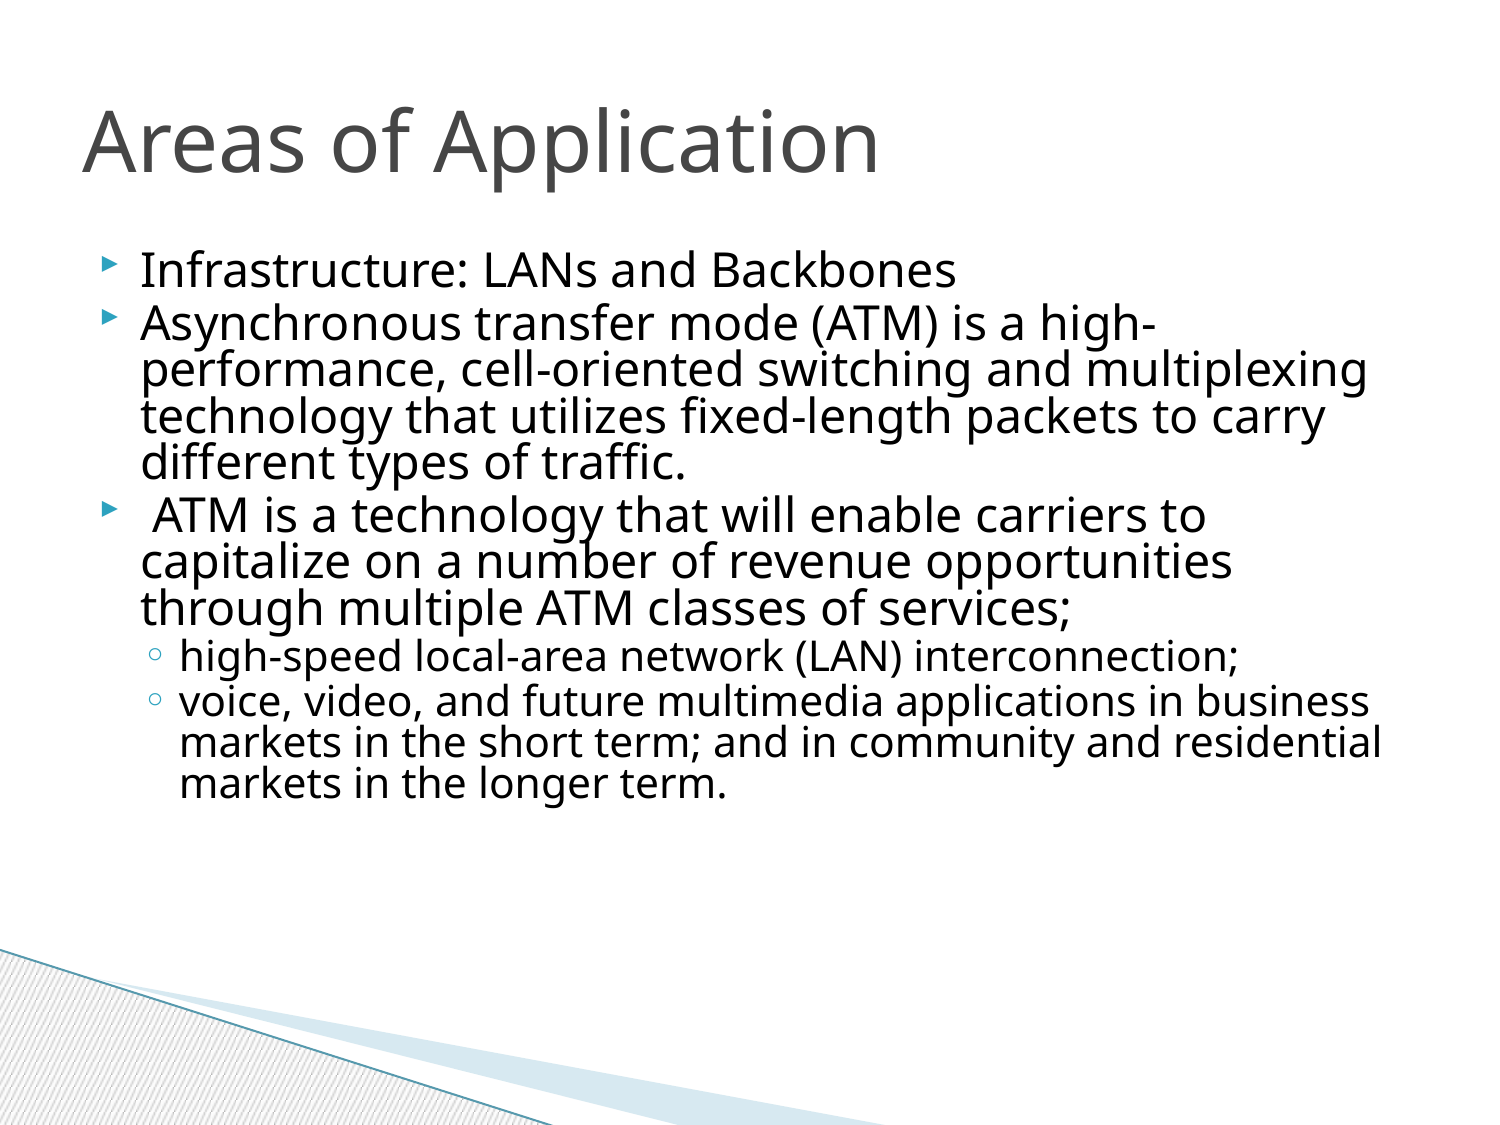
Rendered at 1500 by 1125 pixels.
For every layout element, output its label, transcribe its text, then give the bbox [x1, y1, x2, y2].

picture [0, 952, 543, 1125]
title Areas of Application [74, 44, 1426, 234]
list Infrastructure: LANs and Backbones Asynchronous transfer mode (ATM) is a high-performance, cell-oriented switching and multiplexing technology that utilizes fixed-length packets to carry different types of traffic. ATM is a technology that will enable carriers to capitalize on a number of revenue opportunities through multiple ATM classes of services; high-speed local-area network (LAN) interconnection; voice, video, and future multimedia applications in business markets in the short term; and in community and residential markets in the longer term. [74, 242, 1426, 986]
